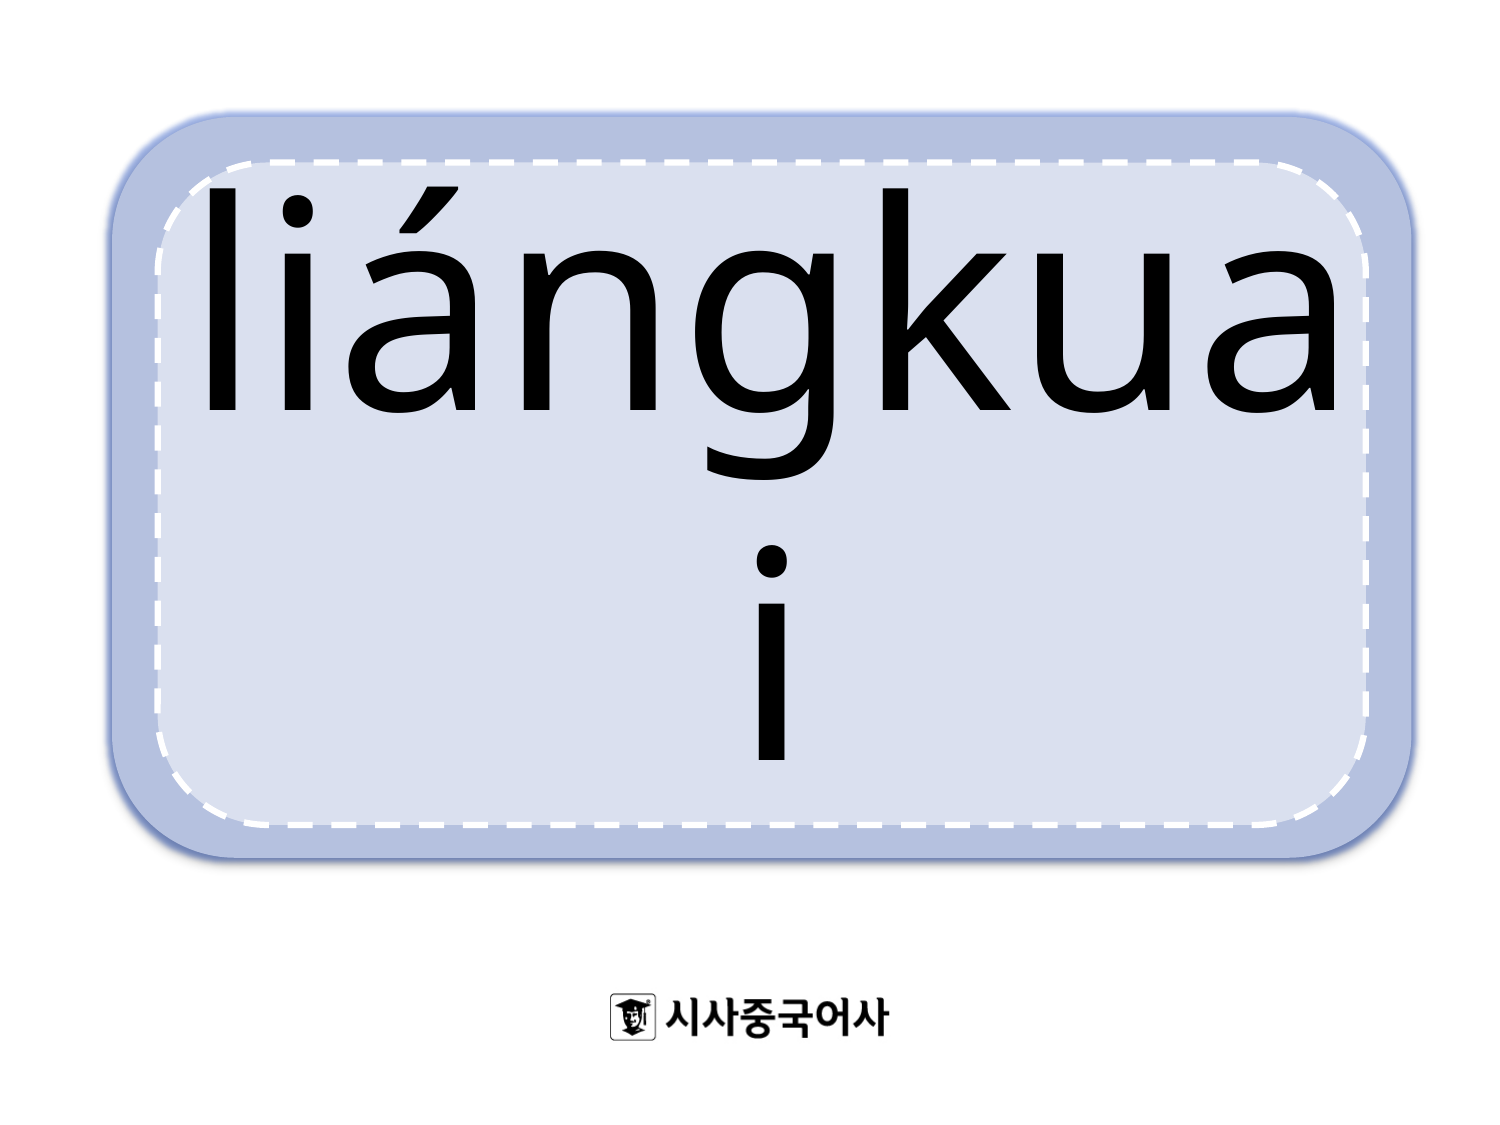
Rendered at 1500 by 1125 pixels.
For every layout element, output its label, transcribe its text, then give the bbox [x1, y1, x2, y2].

picture [602, 987, 898, 1047]
text_box liángkuai [167, 137, 1376, 800]
